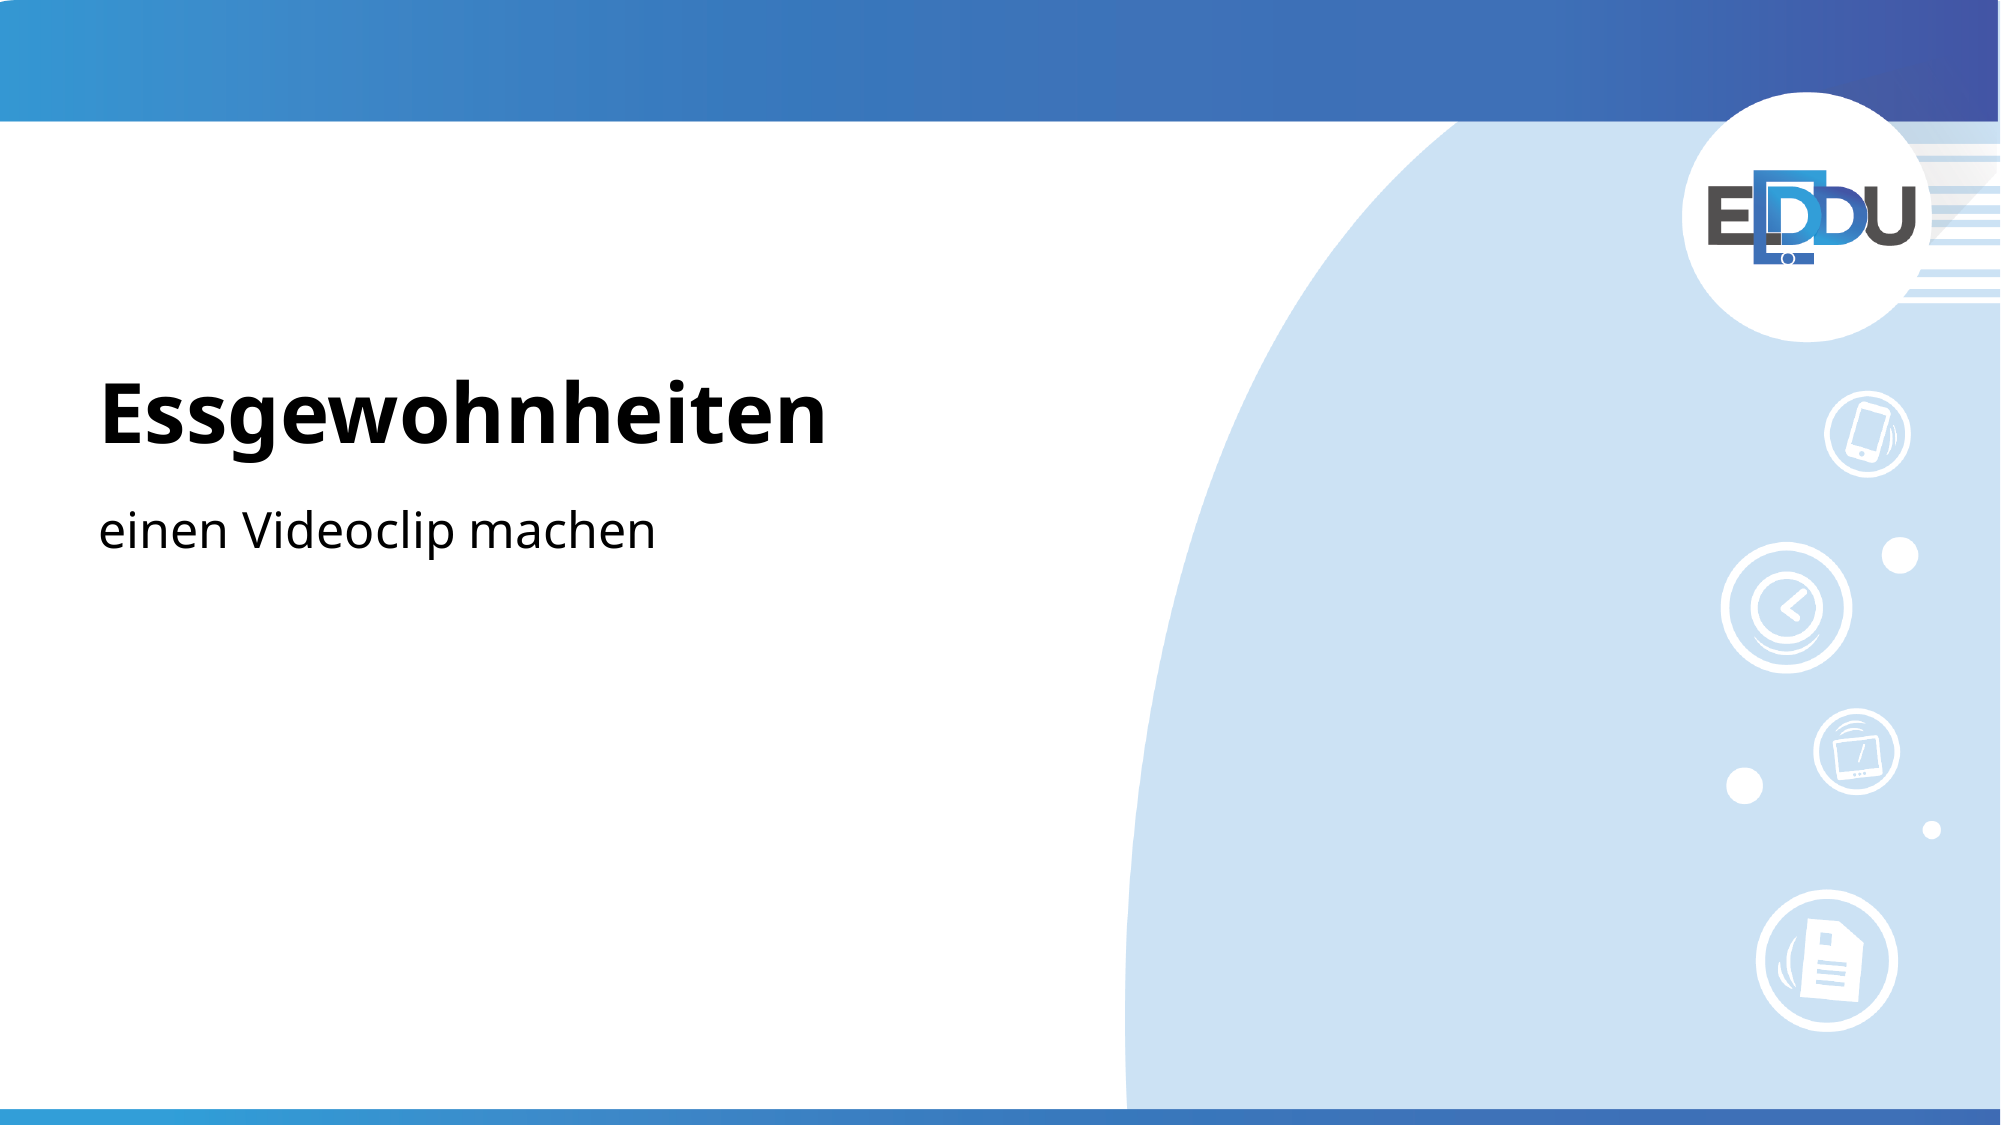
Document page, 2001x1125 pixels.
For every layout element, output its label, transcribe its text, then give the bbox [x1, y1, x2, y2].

picture [0, 0, 2001, 1125]
subtitle einen Videoclip machen [83, 498, 1584, 661]
title Essgewohnheiten [83, 195, 1584, 470]
